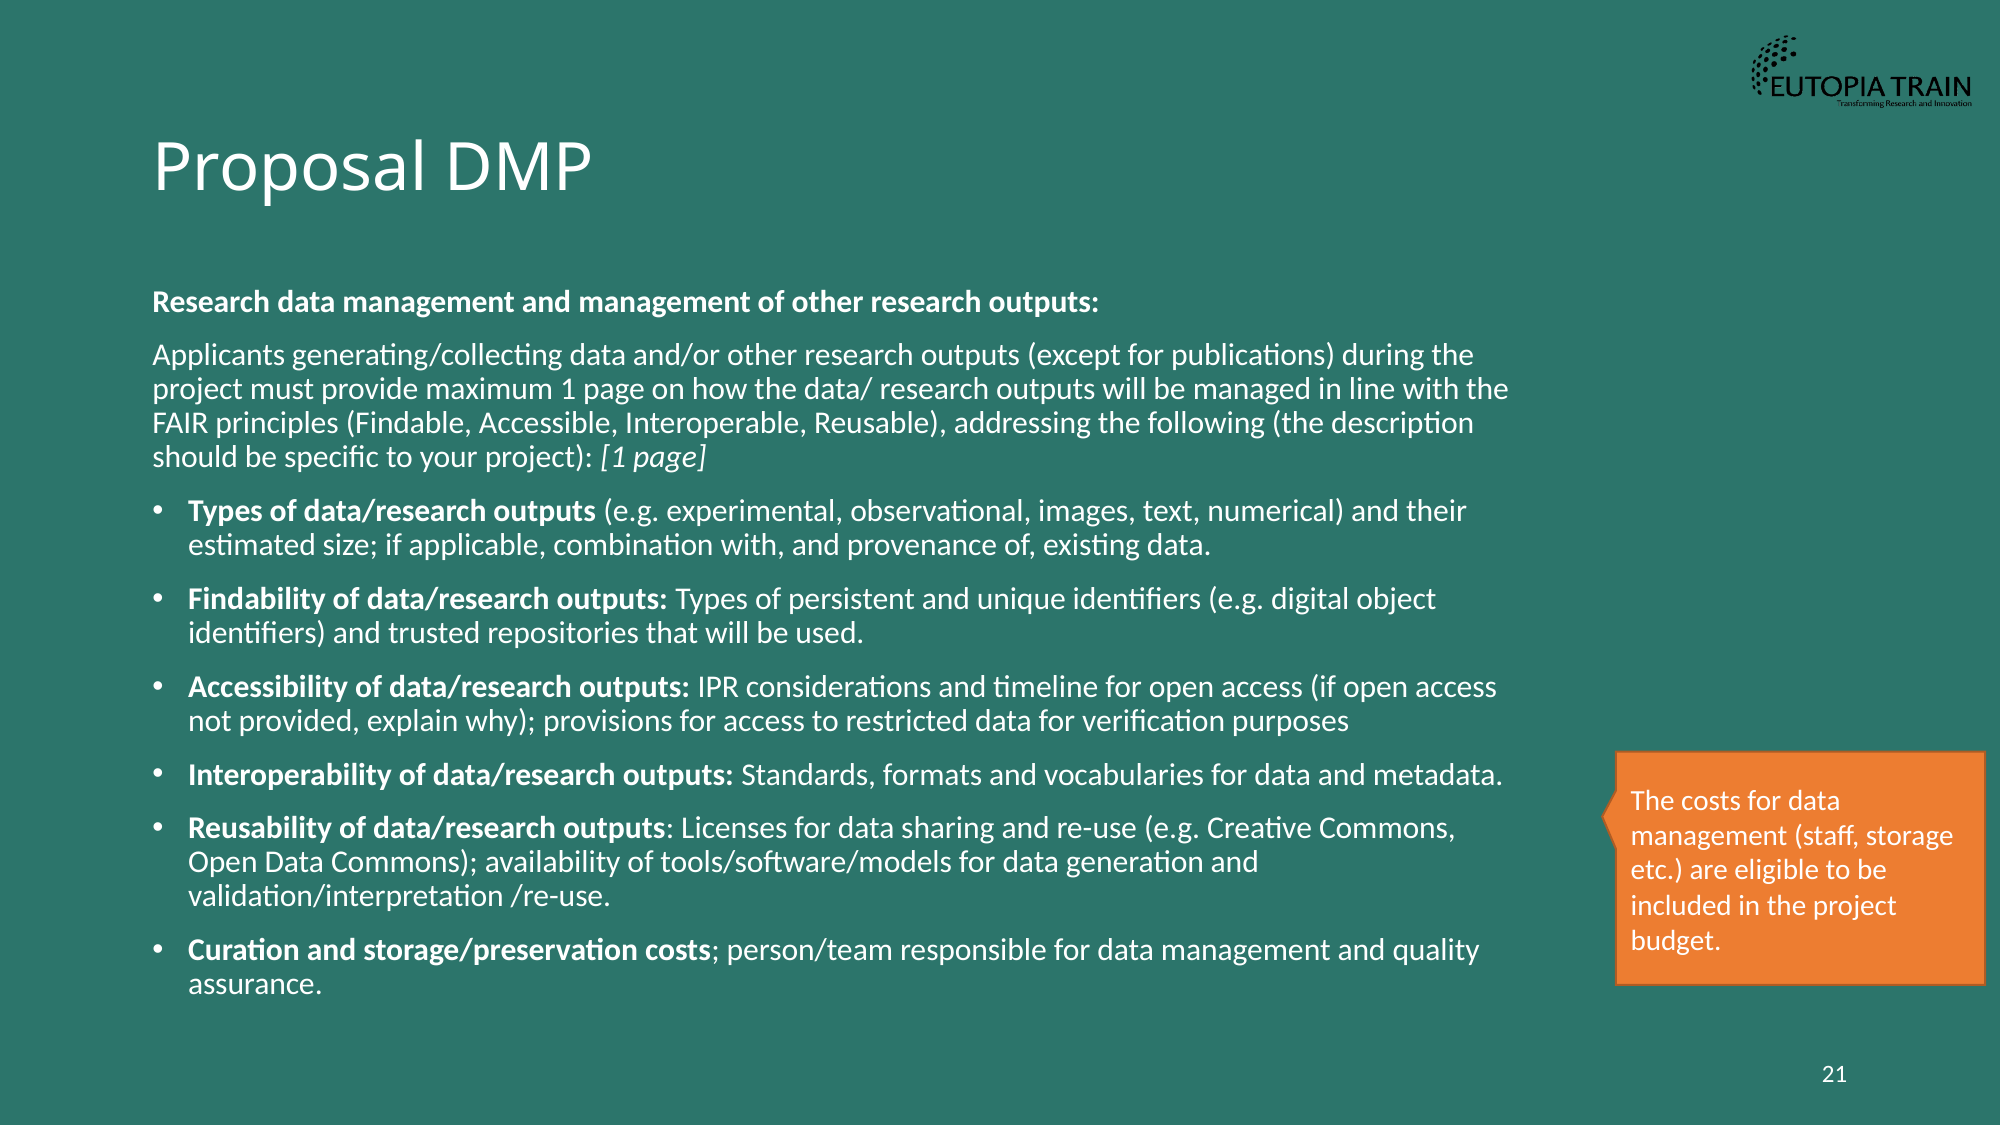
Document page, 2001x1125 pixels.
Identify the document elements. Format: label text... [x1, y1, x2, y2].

text_box The costs for data management (staff, storage etc.) are eligible to be included in the project budget. [1601, 750, 1987, 986]
title Proposal DMP [137, 59, 1382, 277]
picture [1749, 31, 1976, 111]
list Research data management and management of other research outputs: Applicants generating/collecting data and/or other research outputs (except for publications) during the project must provide maximum 1 page on how the data/ research outputs will be managed in line with the FAIR principles (Findable, Accessible, Interoperable, Reusable), addressing the following (the description should be specific to your project): [1 page] Types of data/research outputs (e.g. experimental, observational, images, text, numerical) and their estimated size; if applicable, combination with, and provenance of, existing data. Findability of data/research outputs: Types of persistent and unique identifiers (e.g. digital object identifiers) and trusted repositories that will be used. Accessibility of data/research outputs: IPR considerations and timeline for open access (if open access not provided, explain why); provisions for access to restricted data for verification purposes Interoperability of data/research outputs: Standards, formats and vocabularies for data and metadata. Reusability of data/research outputs: Licenses for data sharing and re-use (e.g. Creative Commons, Open Data Commons); availability of tools/software/models for data generation and validation/interpretation /re-use. Curation and storage/preservation costs; person/team responsible for data management and quality assurance. [137, 277, 1542, 1043]
slide_number 21 [1412, 1042, 1863, 1103]
